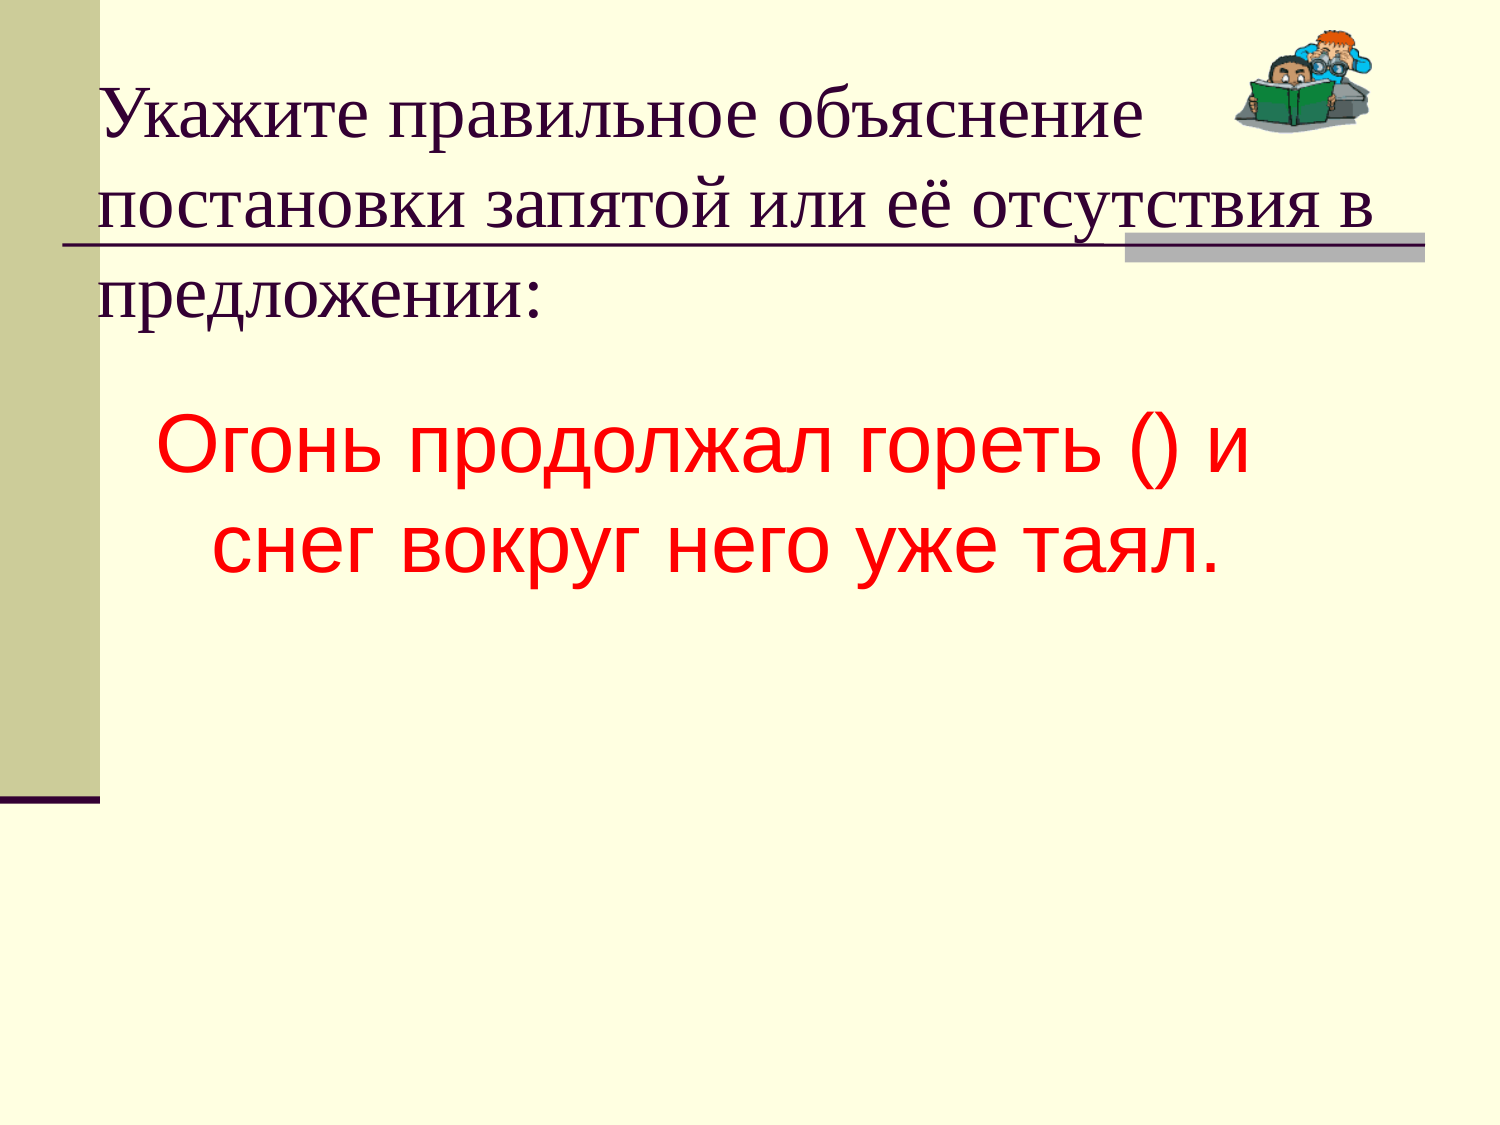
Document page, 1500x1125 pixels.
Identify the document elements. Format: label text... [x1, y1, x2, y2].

title Укажите правильное объяснение постановки запятой или её отсутствия в предложении: [81, 45, 1426, 399]
picture [1233, 30, 1372, 134]
list Огонь продолжал гореть () и снег вокруг него уже таял. [140, 381, 1416, 1125]
